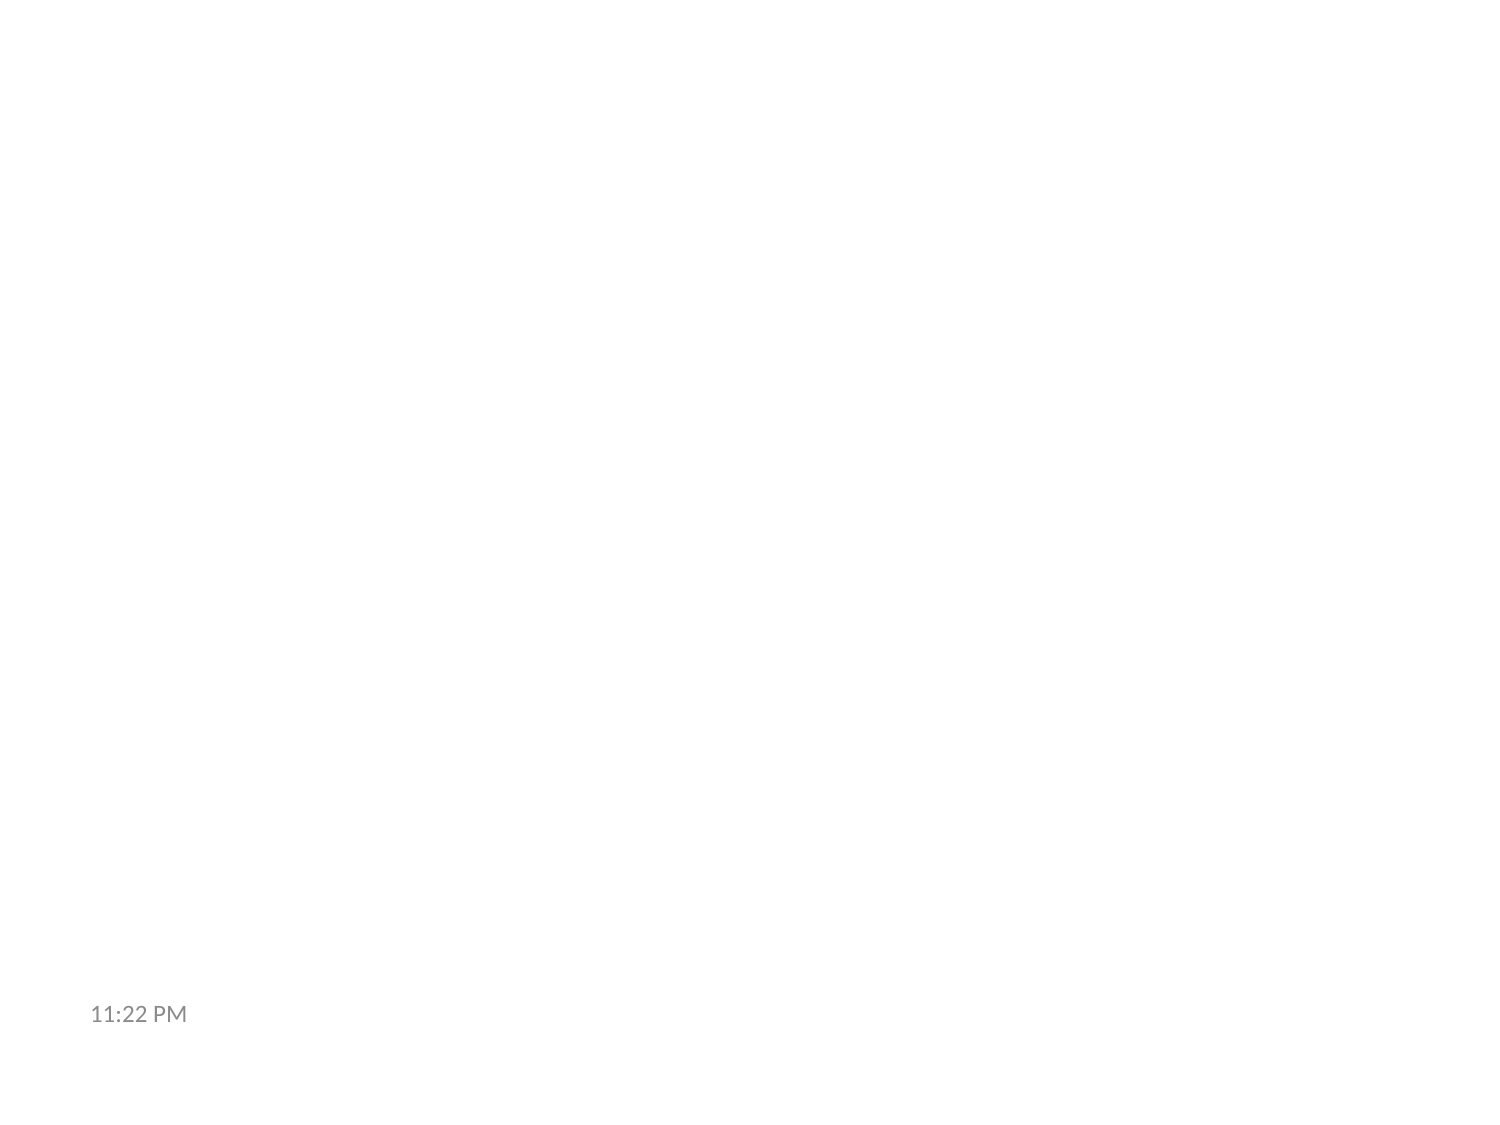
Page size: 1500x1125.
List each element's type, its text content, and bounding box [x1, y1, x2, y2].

text_box 3:35 PM [75, 982, 425, 1043]
